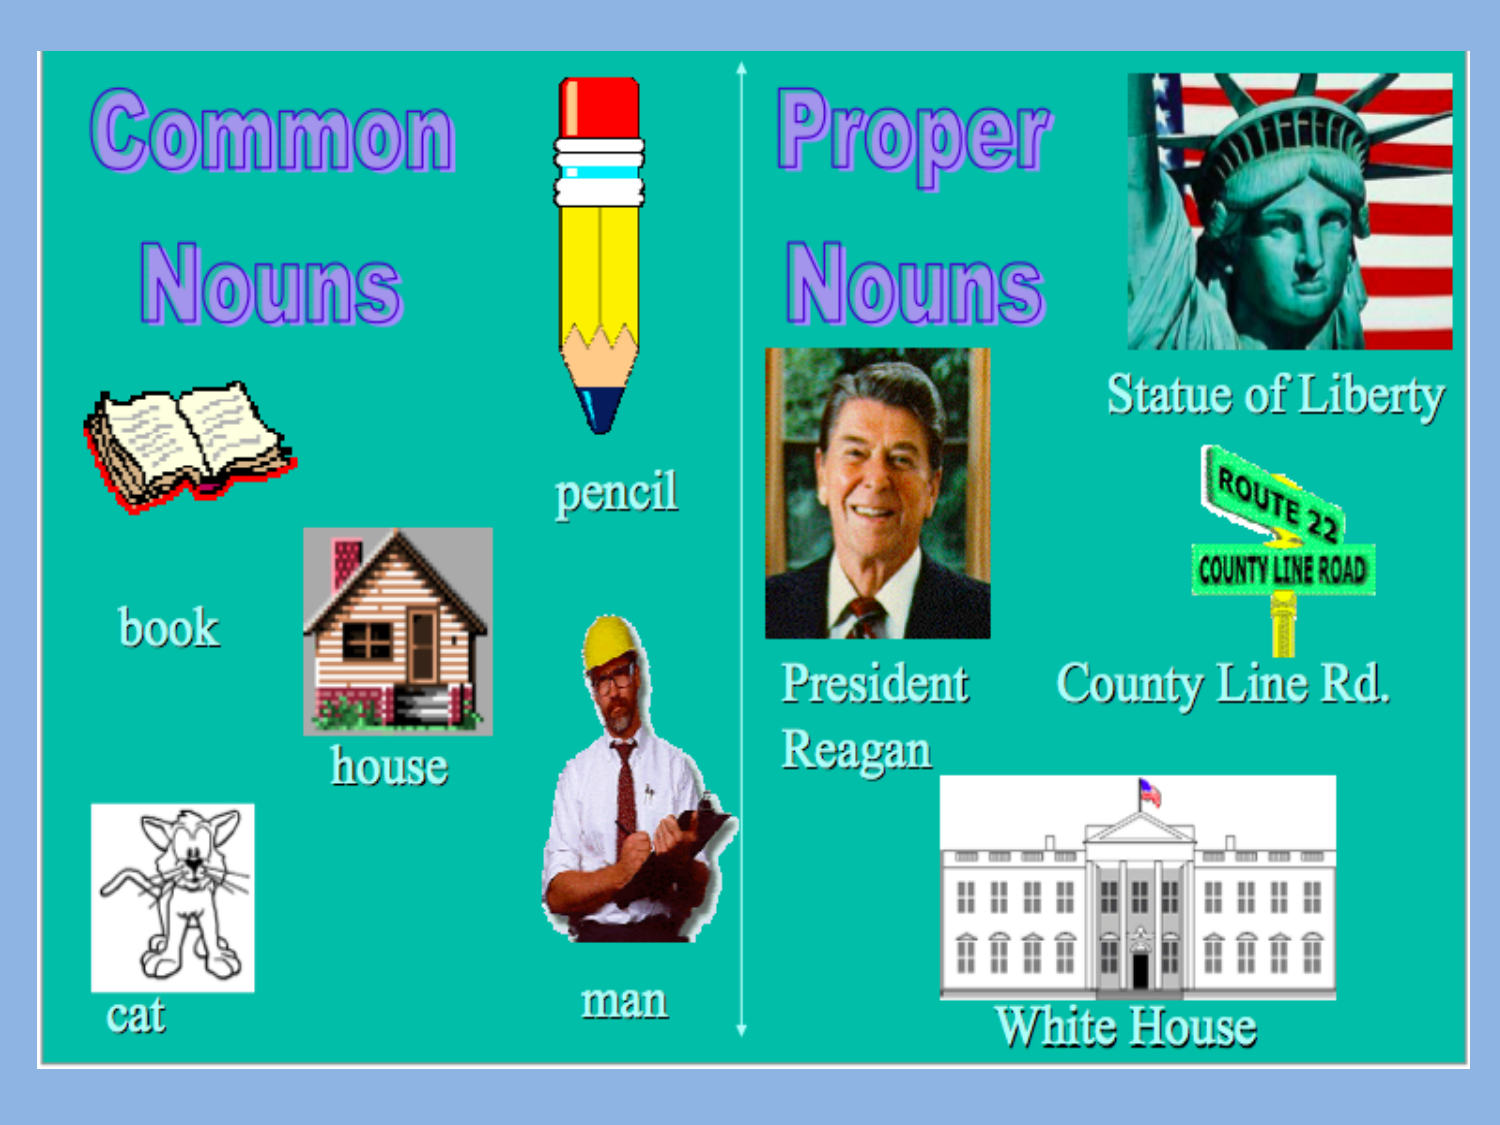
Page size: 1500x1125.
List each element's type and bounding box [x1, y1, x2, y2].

list [0, 51, 1500, 1069]
